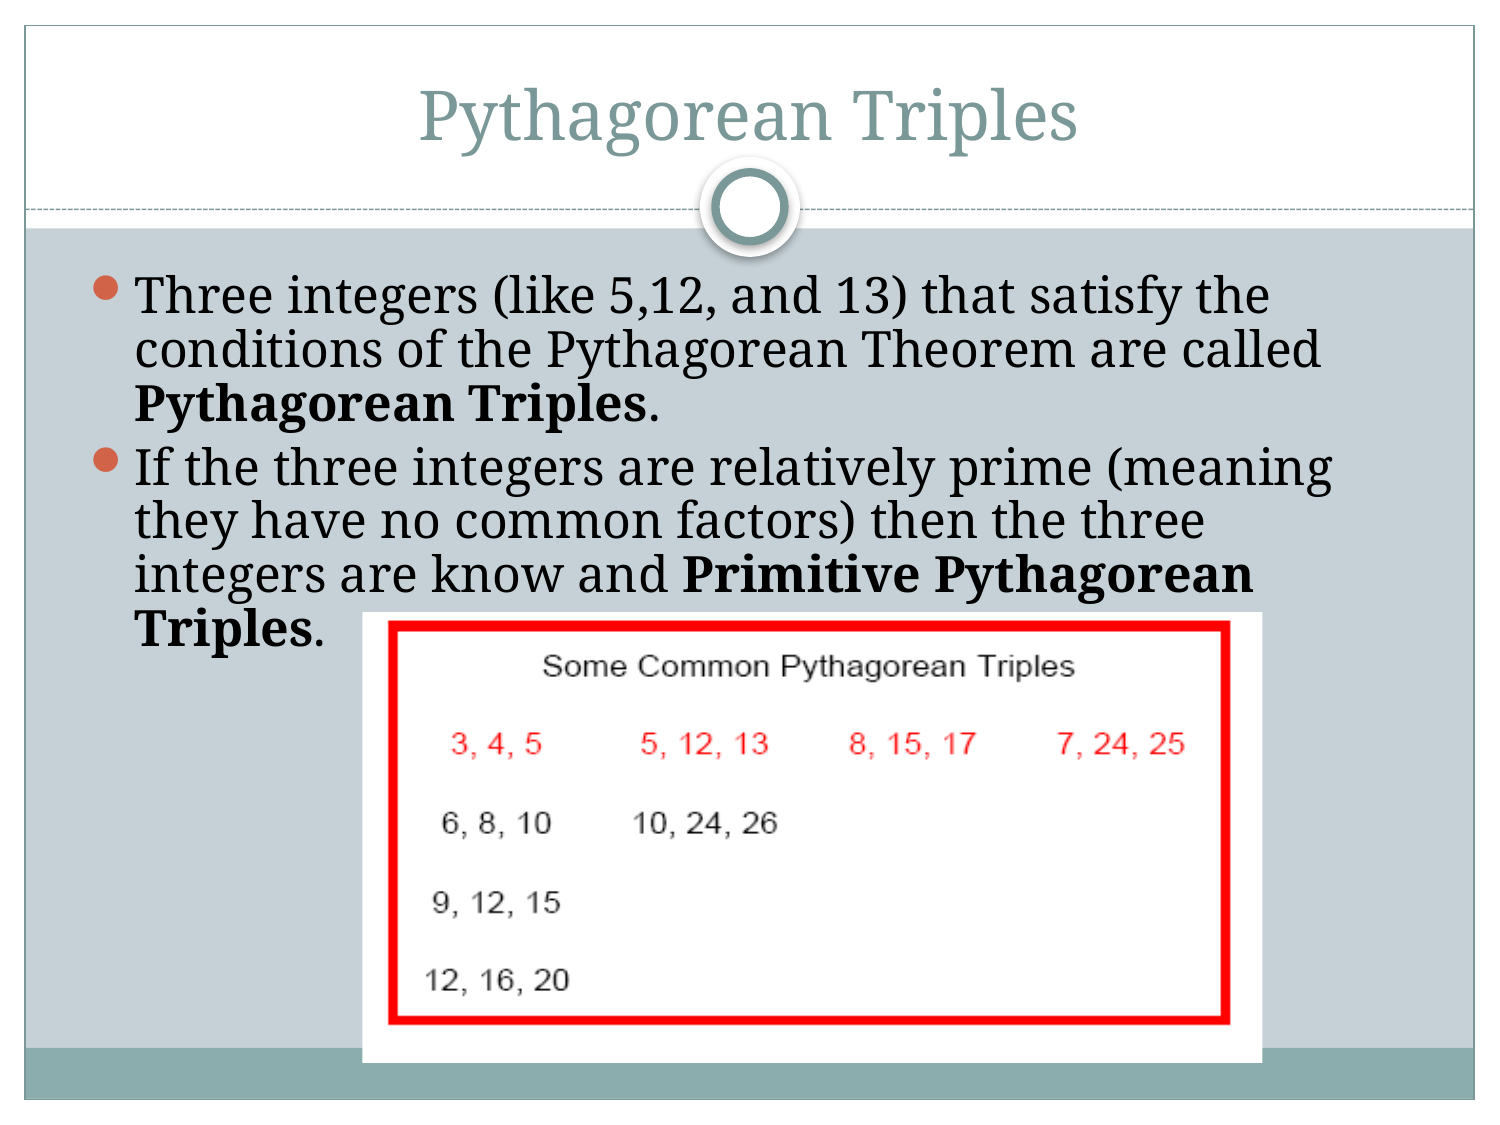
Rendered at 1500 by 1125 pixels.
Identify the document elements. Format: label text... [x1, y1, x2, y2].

title Pythagorean Triples [49, 37, 1450, 162]
picture [362, 612, 1263, 1063]
list Three integers (like 5,12, and 13) that satisfy the conditions of the Pythagorean Theorem are called Pythagorean Triples. If the three integers are relatively prime (meaning they have no common factors) then the three integers are know and Primitive Pythagorean Triples. [75, 262, 1375, 675]
